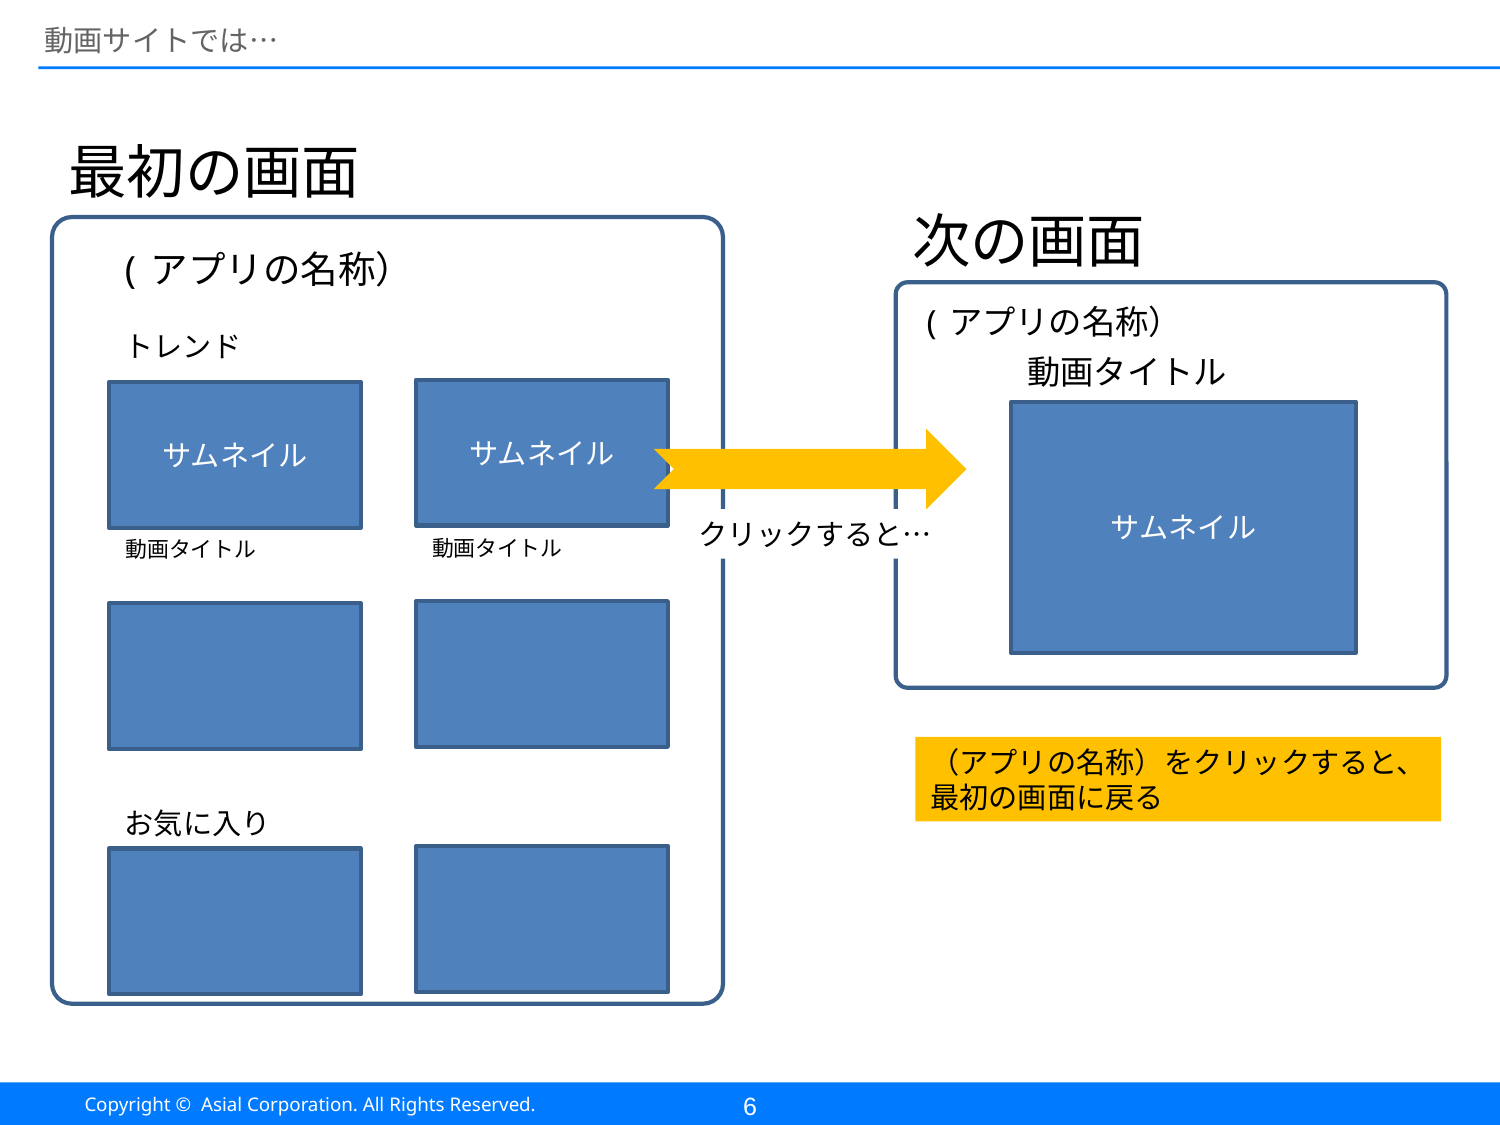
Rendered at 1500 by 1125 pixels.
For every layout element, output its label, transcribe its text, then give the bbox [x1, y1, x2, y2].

text_box (アプリの名称） [906, 294, 1197, 349]
slide_number 6 [581, 1075, 919, 1125]
text_box サムネイル [414, 378, 670, 528]
text_box 動画タイトル [417, 527, 578, 569]
text_box お気に入り [109, 798, 286, 848]
text_box [107, 846, 363, 996]
text_box （アプリの名称）をクリックすると、 最初の画面に戻る [915, 736, 1442, 822]
text_box クリックすると… [683, 509, 948, 559]
text_box 動画タイトル [111, 527, 272, 569]
text_box (アプリの名称） [104, 238, 428, 298]
text_box 次の画面 [897, 196, 1161, 282]
text_box [49, 214, 726, 1006]
title 動画サイトでは… [29, 7, 1223, 72]
text_box [651, 426, 969, 509]
text_box トレンド [109, 321, 257, 372]
text_box [414, 844, 670, 994]
text_box [893, 280, 1449, 690]
text_box 動画タイトル [1012, 343, 1242, 399]
text_box [414, 599, 670, 749]
text_box サムネイル [1009, 400, 1358, 655]
text_box [107, 601, 363, 751]
text_box サムネイル [107, 380, 363, 530]
text_box 最初の画面 [53, 127, 375, 213]
